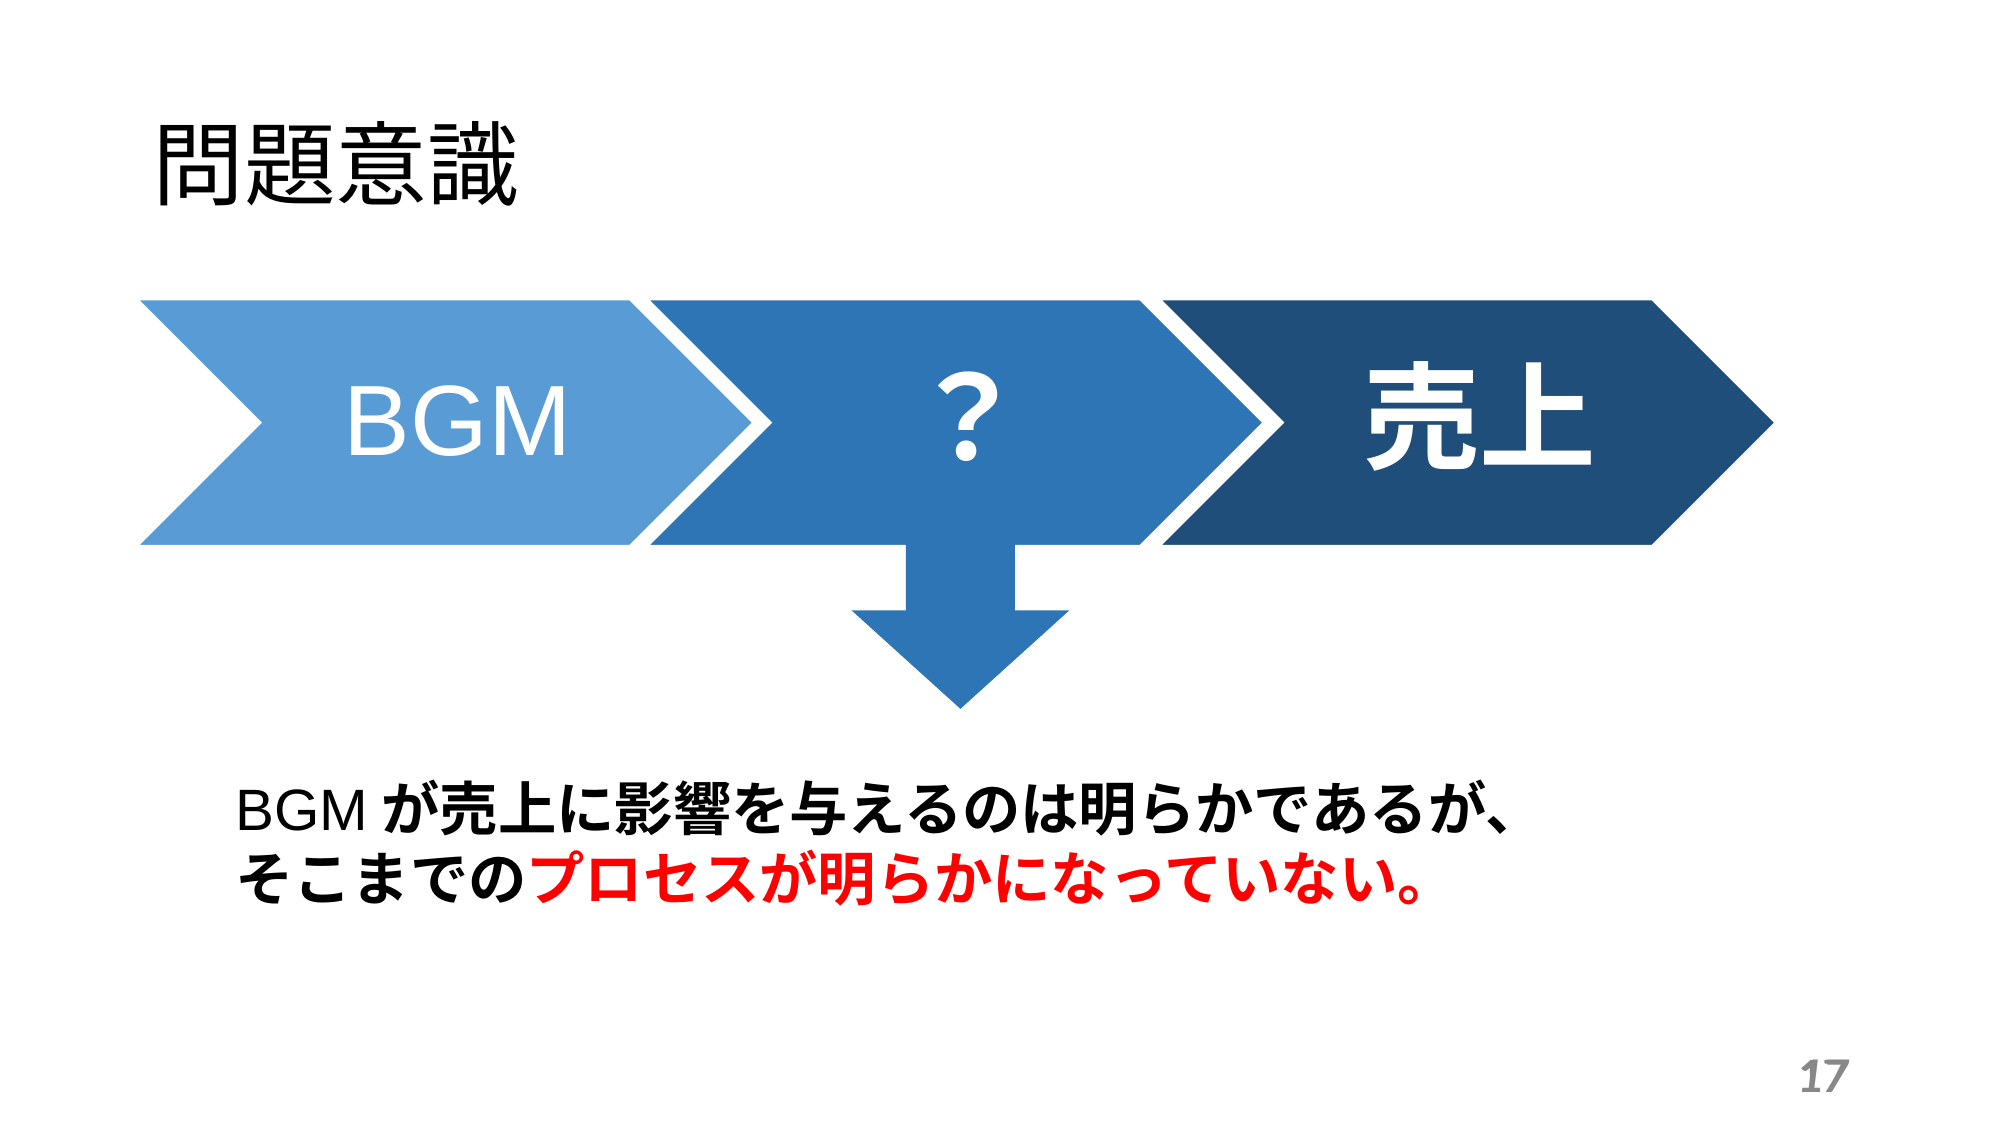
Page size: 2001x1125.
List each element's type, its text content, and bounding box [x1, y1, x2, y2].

slide_number 17 [1412, 1042, 1863, 1103]
text_box BGMが売上に影響を与えるのは明らかであるが、 そこまでのプロセスが明らかになっていない。 [220, 764, 1919, 922]
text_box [137, 299, 1776, 546]
title 問題意識 [137, 59, 1863, 278]
text_box [851, 557, 1070, 709]
